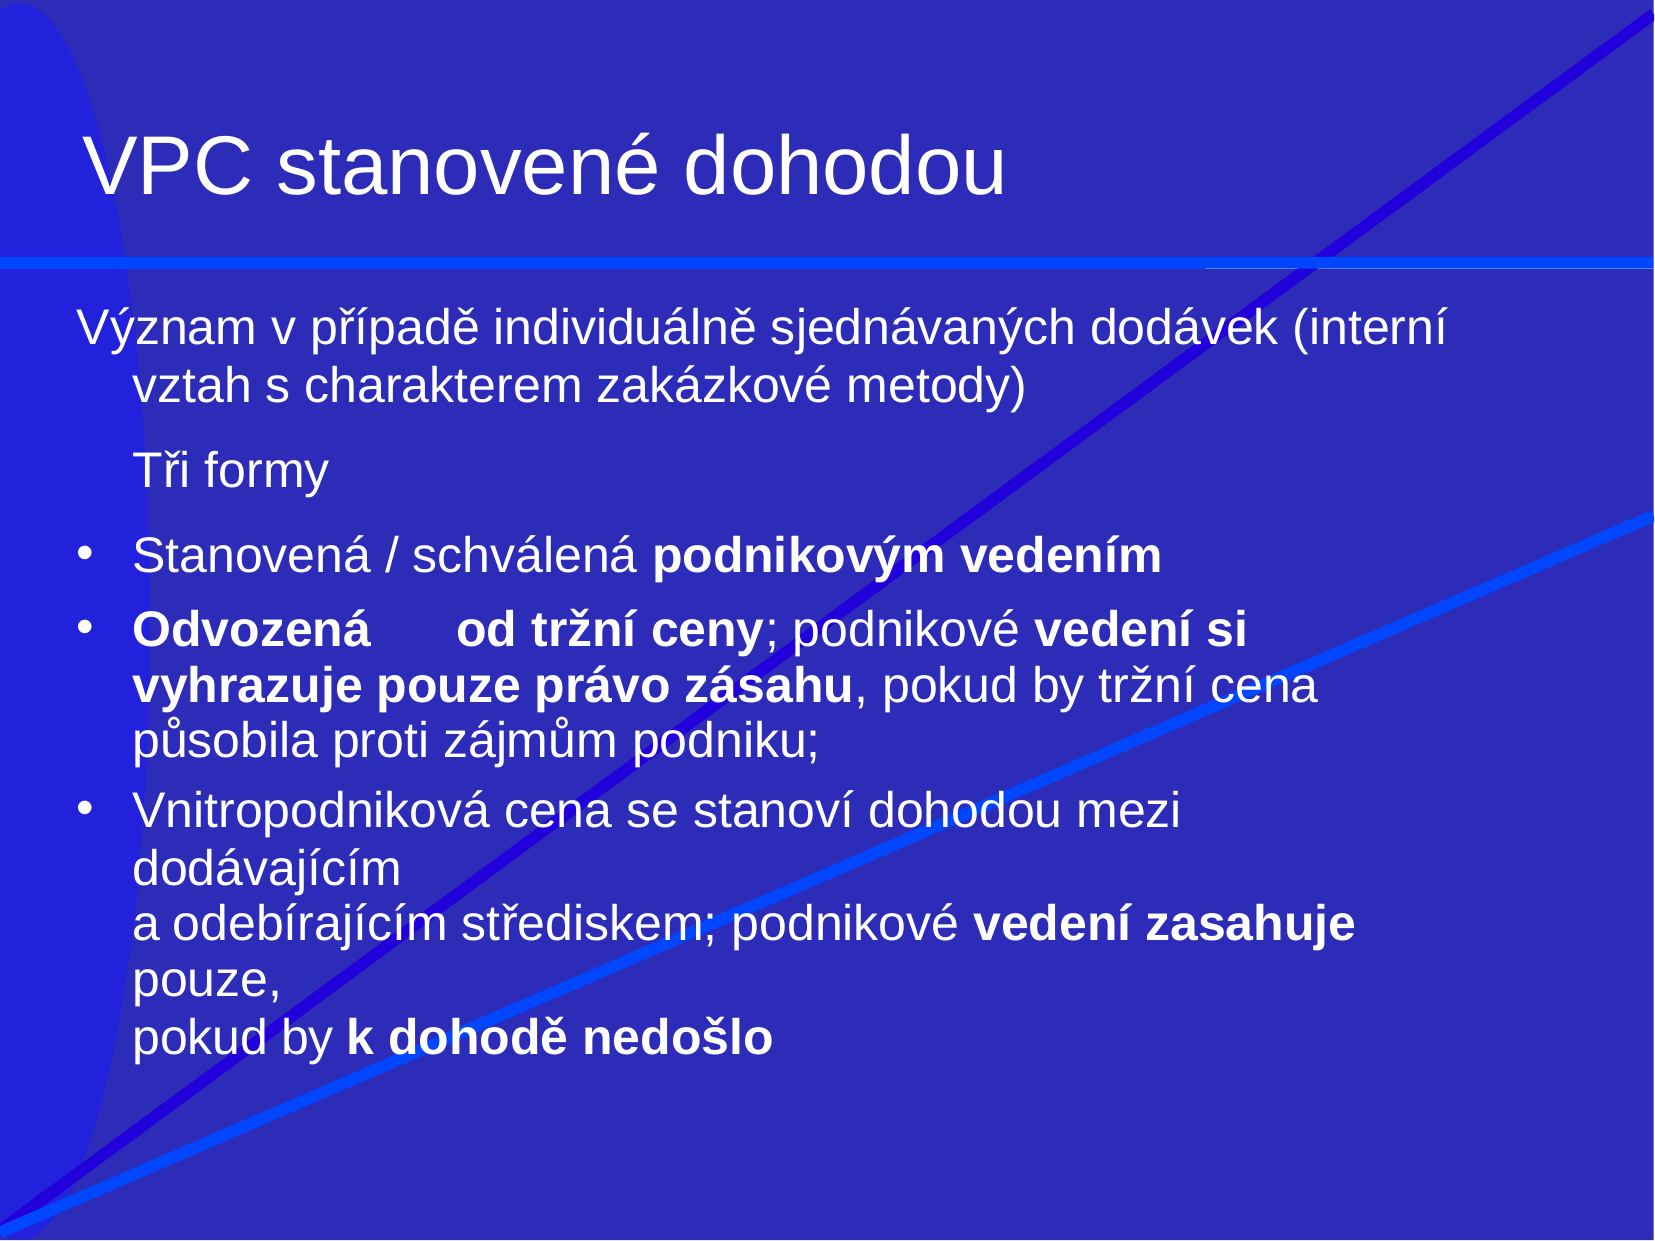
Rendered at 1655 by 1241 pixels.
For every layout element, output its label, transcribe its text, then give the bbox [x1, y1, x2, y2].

text_box Význam v případě individuálně sjednávaných dodávek (interní vztah s charakterem zakázkové metody) Tři formy Stanovená / schválená podnikovým vedením Odvozená od tržní ceny; podnikové vedení si vyhrazuje pouze právo zásahu, pokud by tržní cena působila proti zájmům podniku; Vnitropodniková cena se stanoví dohodou mezi dodávajícím a odebírajícím střediskem; podnikové vedení zasahuje pouze, pokud by k dohodě nedošlo [74, 296, 1524, 1065]
title VPC stanovené dohodou [80, 67, 1574, 319]
